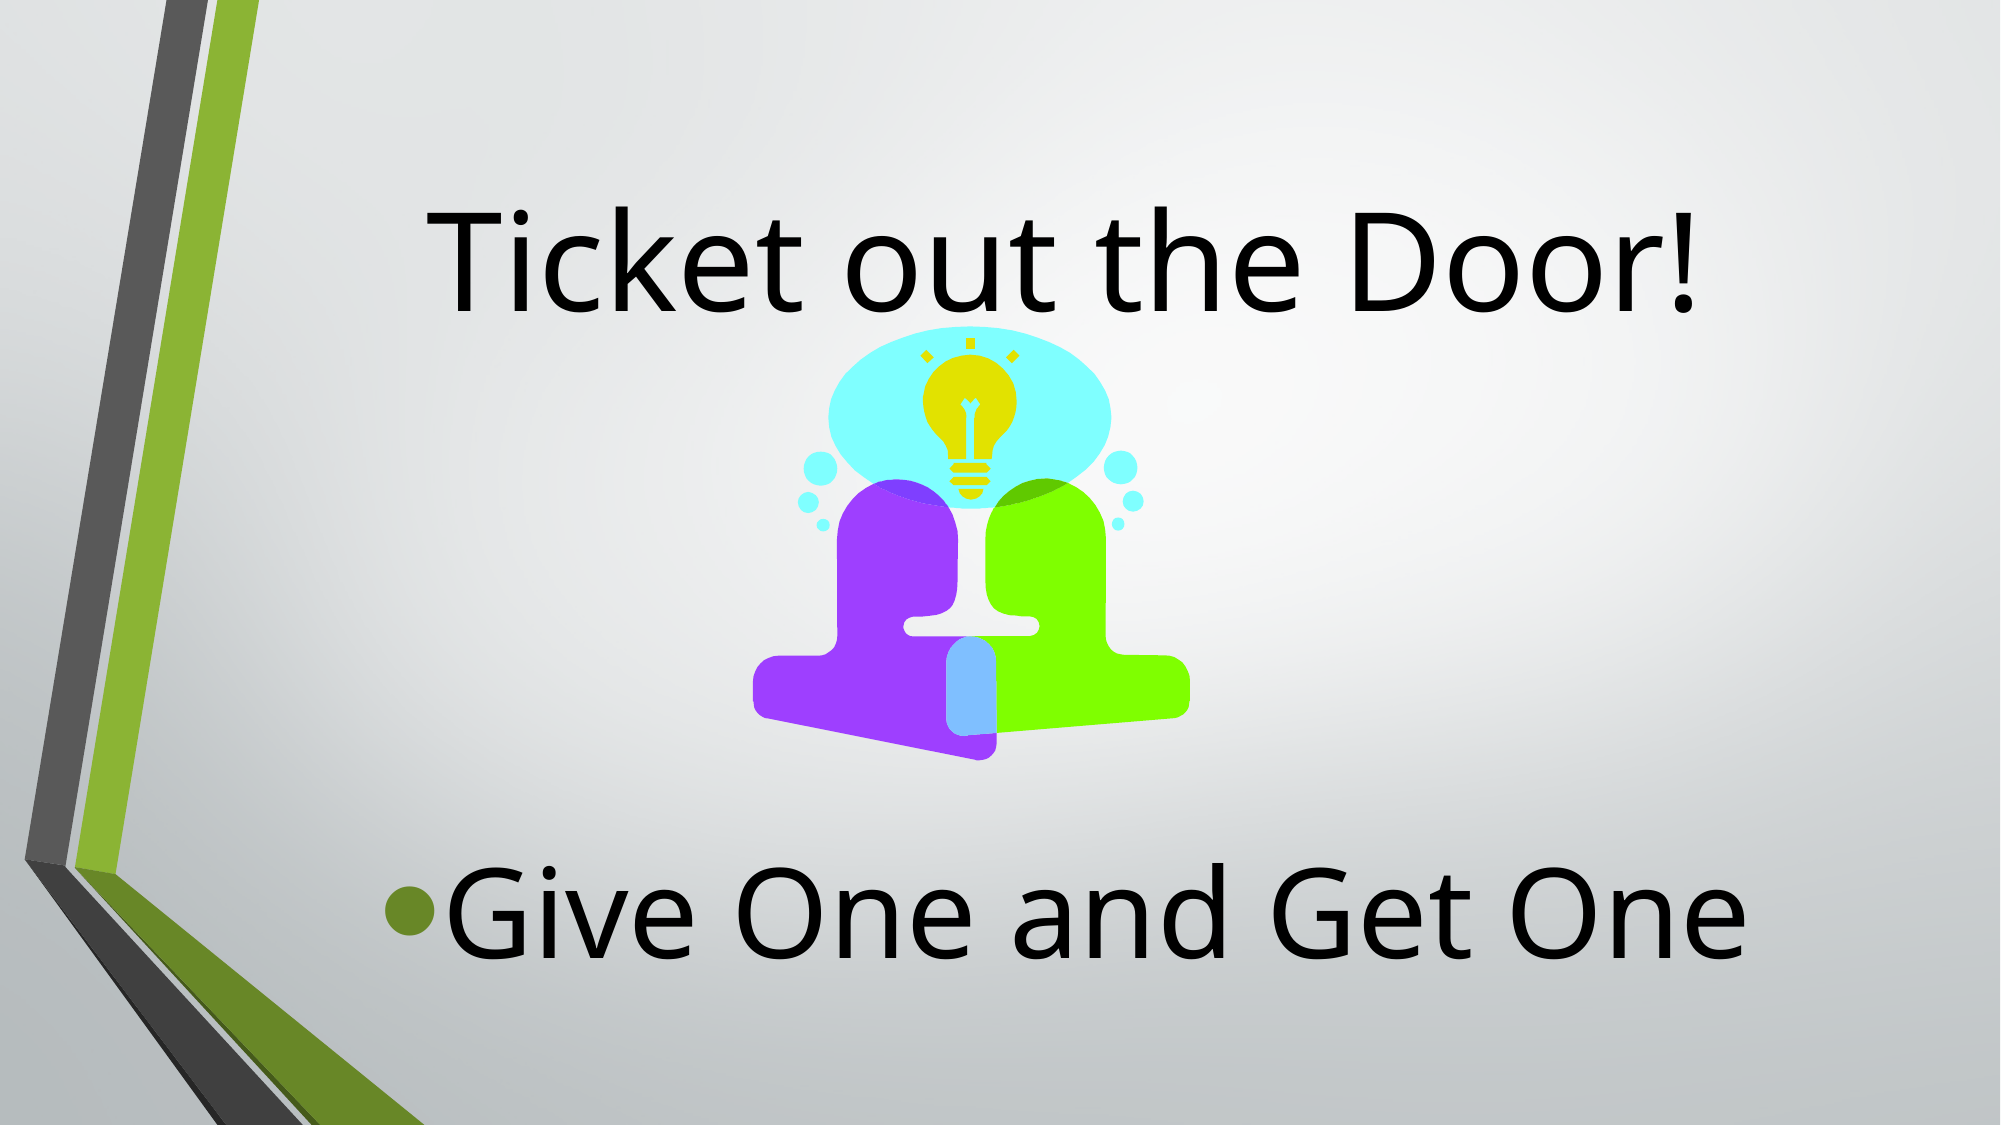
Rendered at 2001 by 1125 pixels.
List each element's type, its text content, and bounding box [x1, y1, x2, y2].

title Ticket out the Door! [243, 112, 1887, 400]
list Give One and Get One [243, 652, 1887, 1125]
picture [752, 326, 1190, 761]
